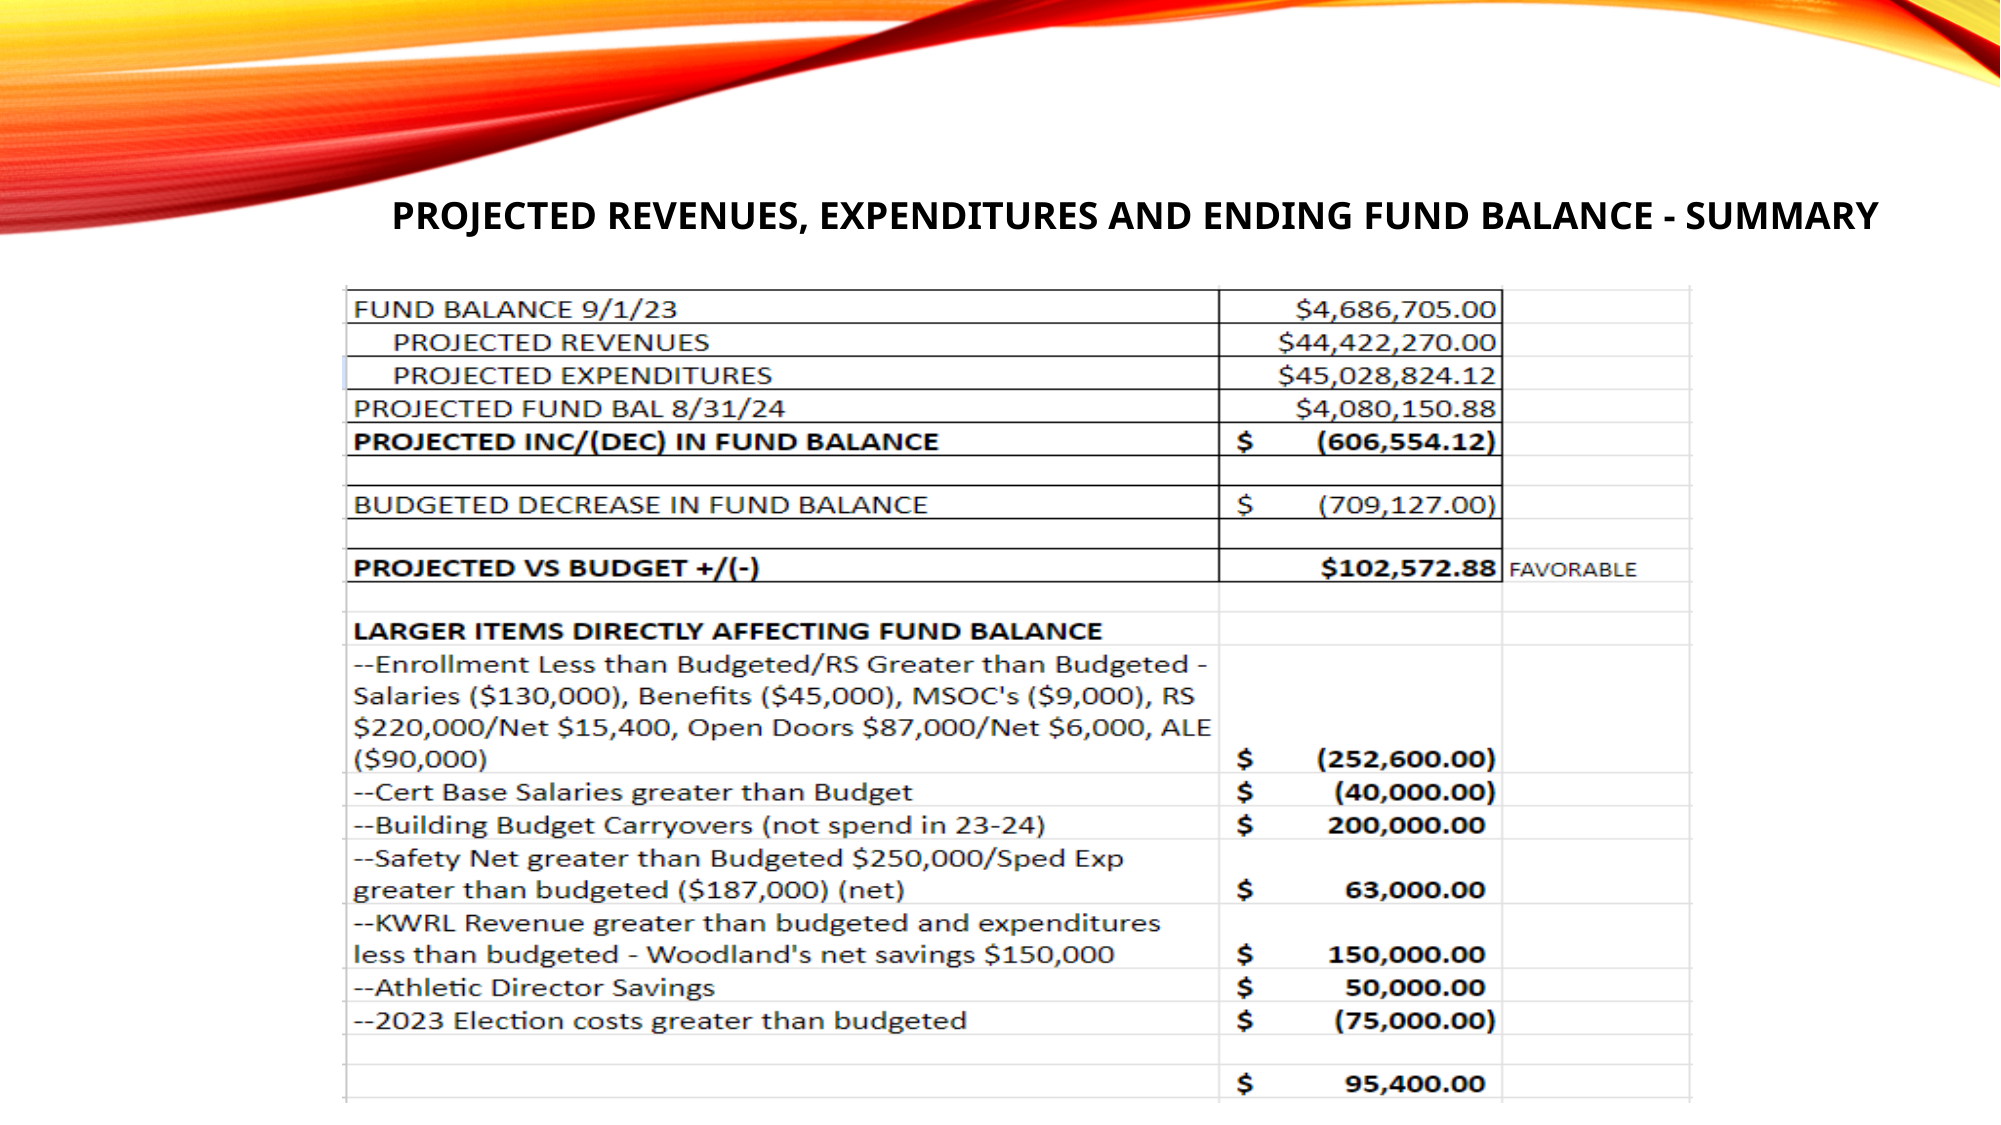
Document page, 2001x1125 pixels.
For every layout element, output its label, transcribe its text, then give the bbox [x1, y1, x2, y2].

picture [0, 0, 2000, 237]
title PROJECTED REVENUES, EXPENDITURES AND ENDING FUND BALANCE - SUMMARY [369, 176, 1903, 259]
picture [342, 285, 1694, 1103]
